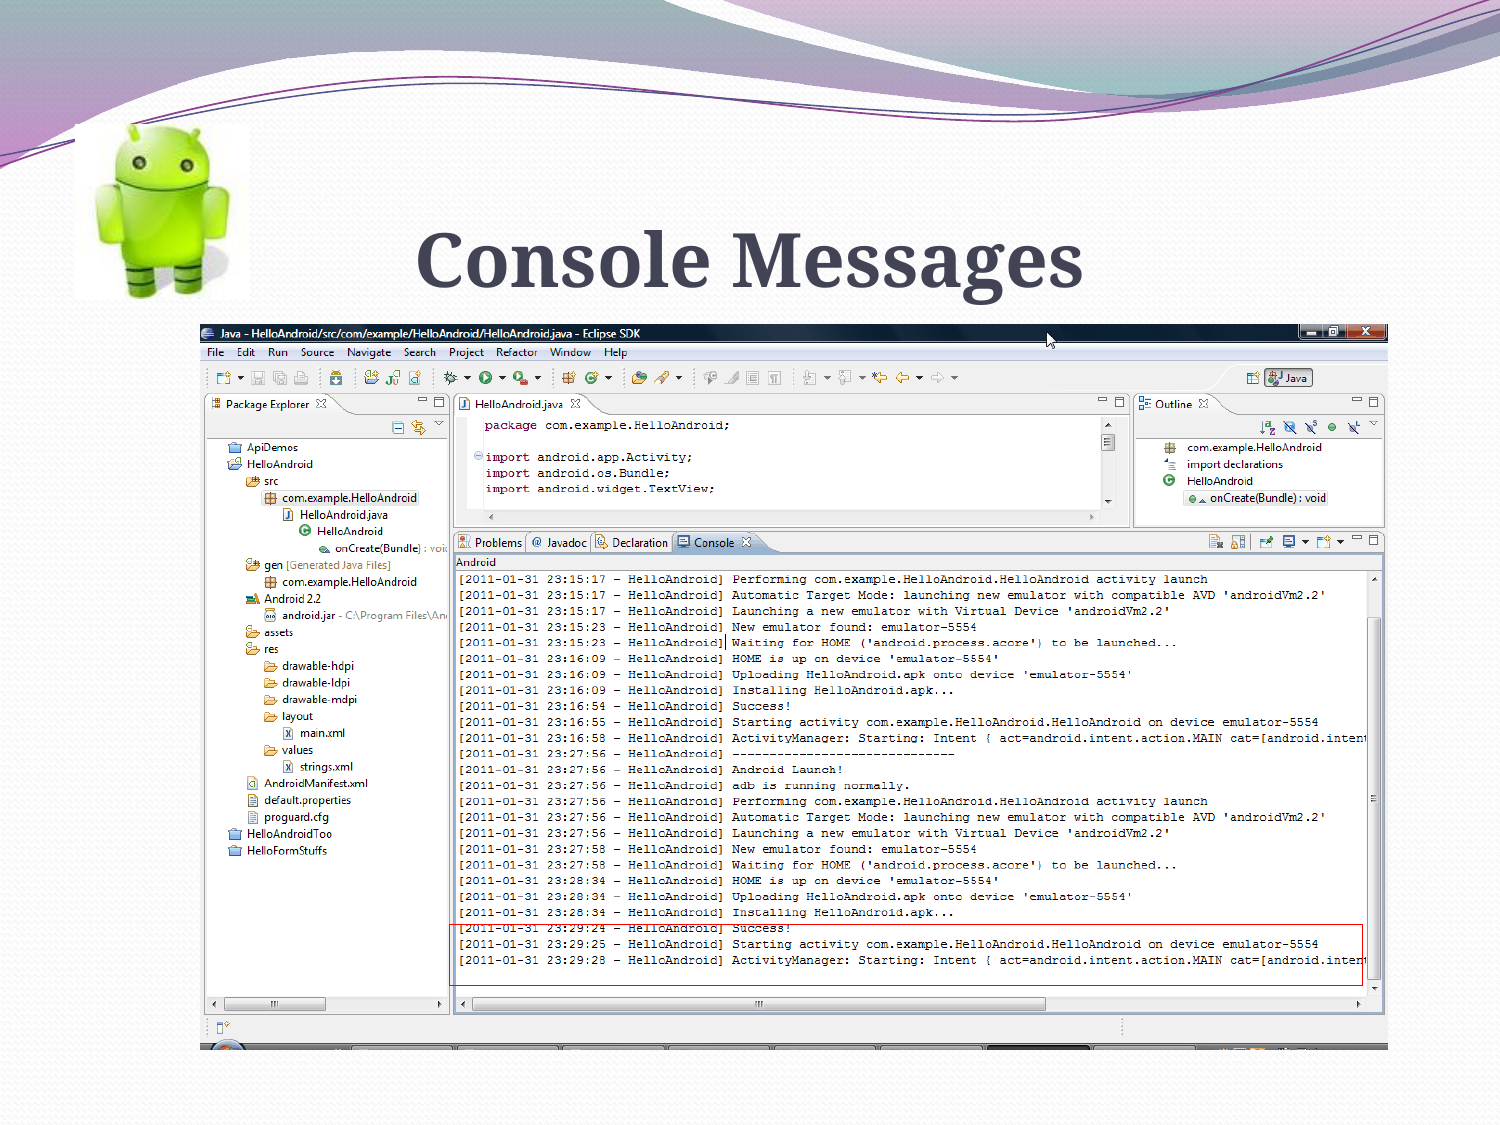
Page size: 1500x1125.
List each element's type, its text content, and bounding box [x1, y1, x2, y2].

title Console Messages [75, 115, 1425, 303]
picture [199, 324, 1388, 1051]
